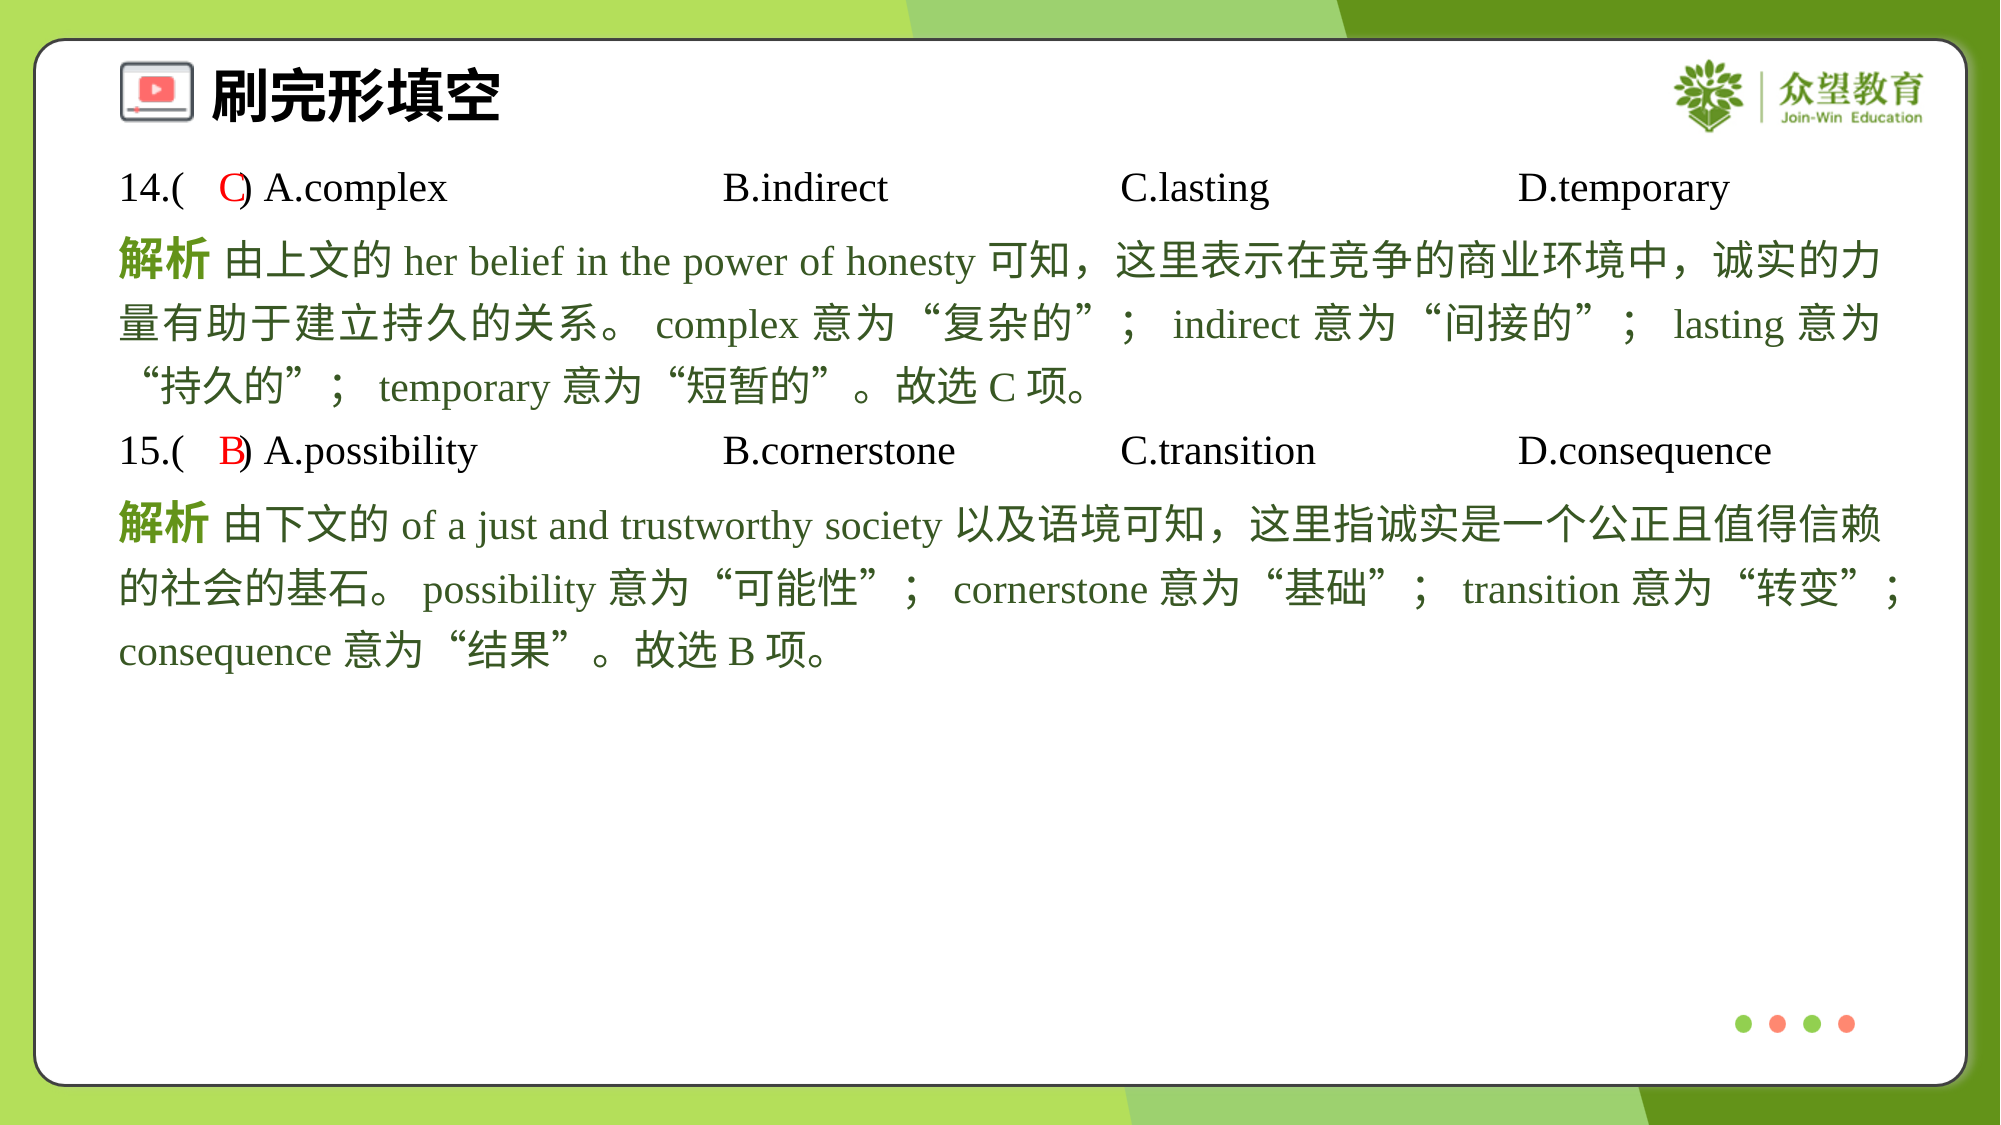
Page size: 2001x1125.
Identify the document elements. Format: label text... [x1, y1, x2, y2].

text_box 解析 由上文的her belief in the power of honesty可知，这里表示在竞争的商业环境中，诚实的力量有助于建立持久的关系。complex意为“复杂的”；indirect意为“间接的”；lasting意为“持久的”；temporary意为“短暂的”。故选C项。 [118, 215, 1883, 405]
picture [0, 0, 2000, 1125]
text_box 15.( ) A.possibility B.cornerstone C.transition D.consequence [252, 410, 1883, 468]
text_box 14.( ) A.complex B.indirect C.lasting D.temporary [252, 146, 1883, 204]
text_box C [213, 146, 252, 205]
text_box 14.( ) A.complex B.indirect C.lasting D.temporary [118, 146, 213, 204]
text_box 解析 由下文的of a just and trustworthy society以及语境可知，这里指诚实是一个公正且值得信赖的社会的基石。possibility意为“可能性”；cornerstone意为“基础”；transition意为“转变”；consequence意为“结果”。故选B项。 [118, 480, 1883, 670]
text_box 15.( ) A.possibility B.cornerstone C.transition D.consequence [118, 410, 213, 468]
text_box B [213, 410, 252, 469]
